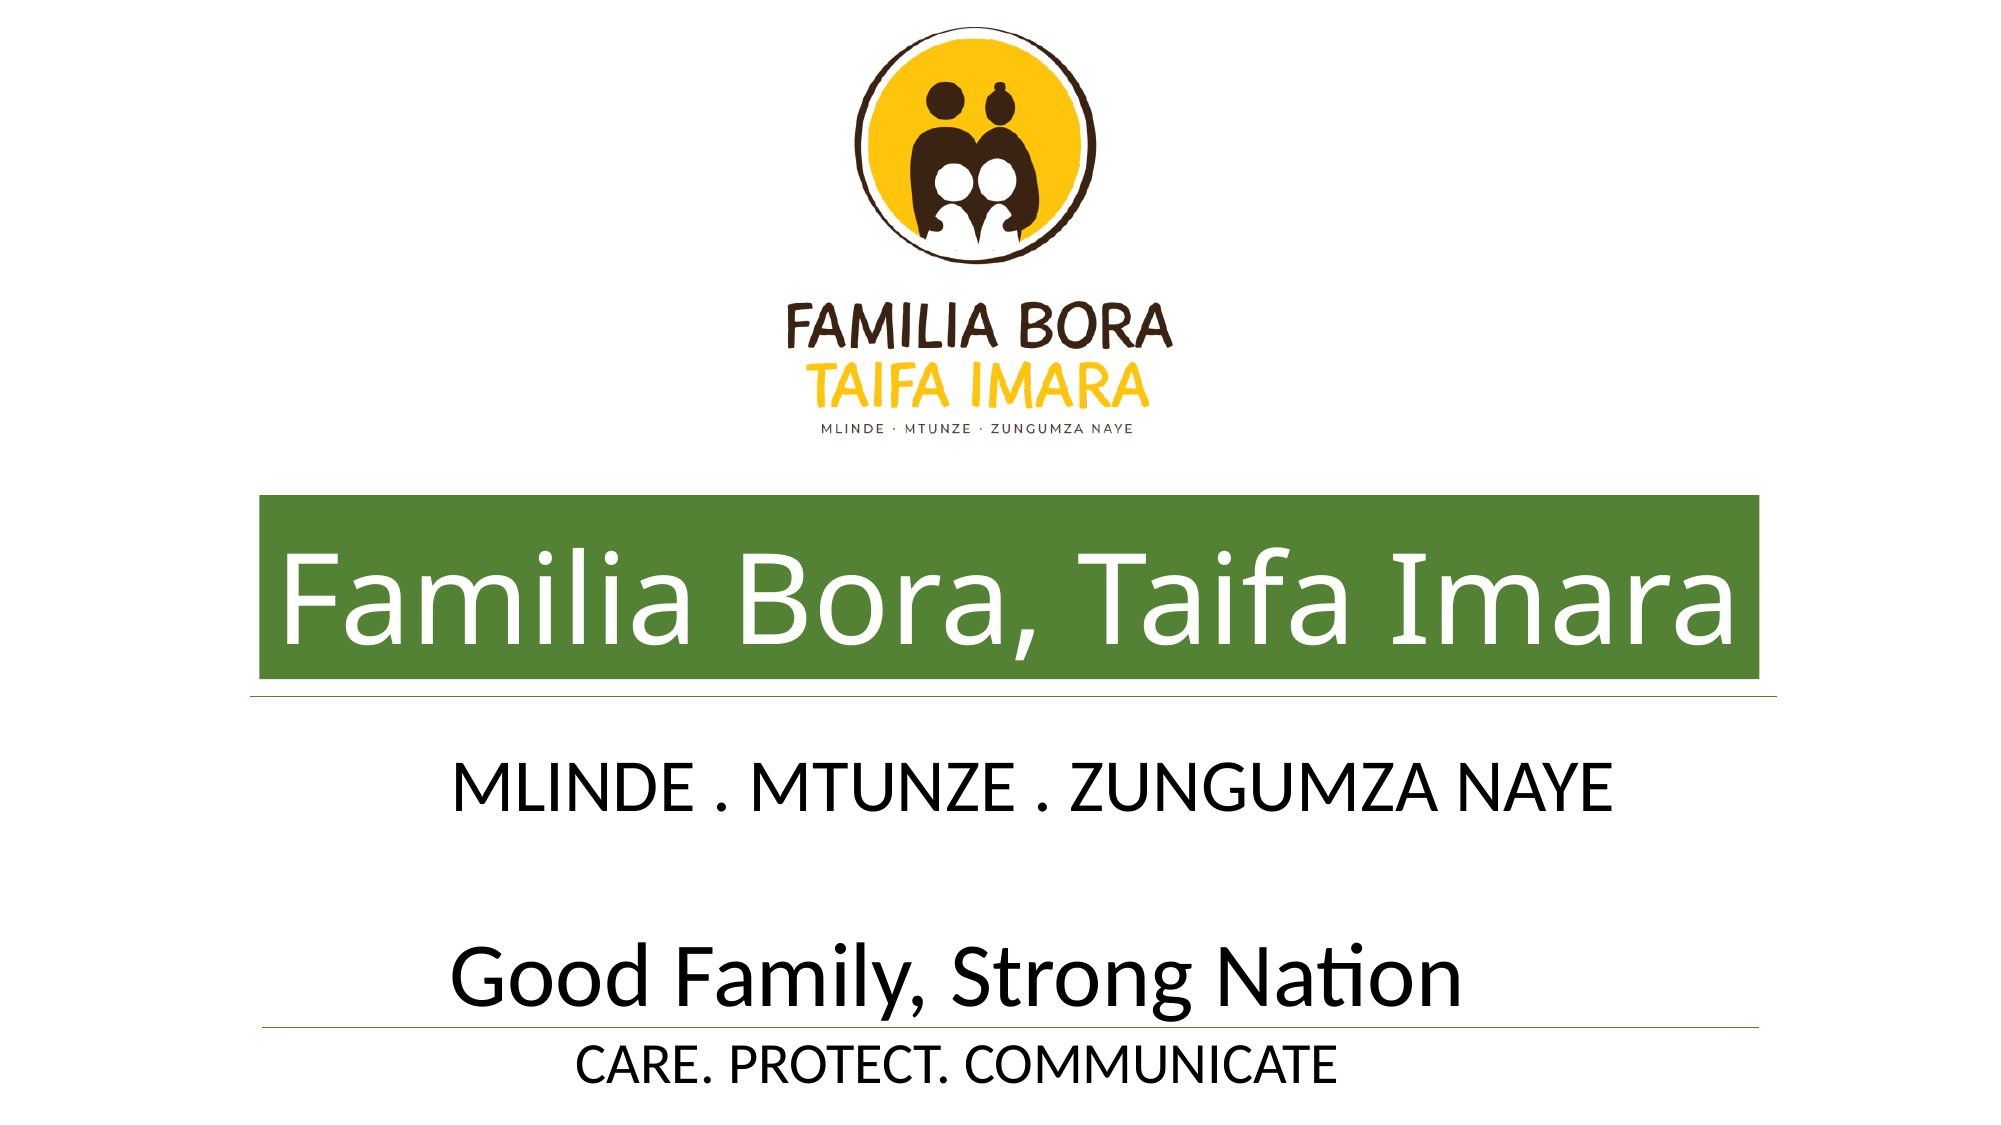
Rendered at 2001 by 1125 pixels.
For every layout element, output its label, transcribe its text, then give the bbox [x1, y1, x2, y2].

picture [782, 27, 1173, 436]
text_box Good Family, Strong Nation CARE. PROTECT. COMMUNICATE [204, 907, 1711, 1103]
title Familia Bora, Taifa Imara [259, 495, 1760, 680]
text_box MLINDE . MTUNZE . ZUNGUMZA NAYE [269, 729, 1797, 834]
